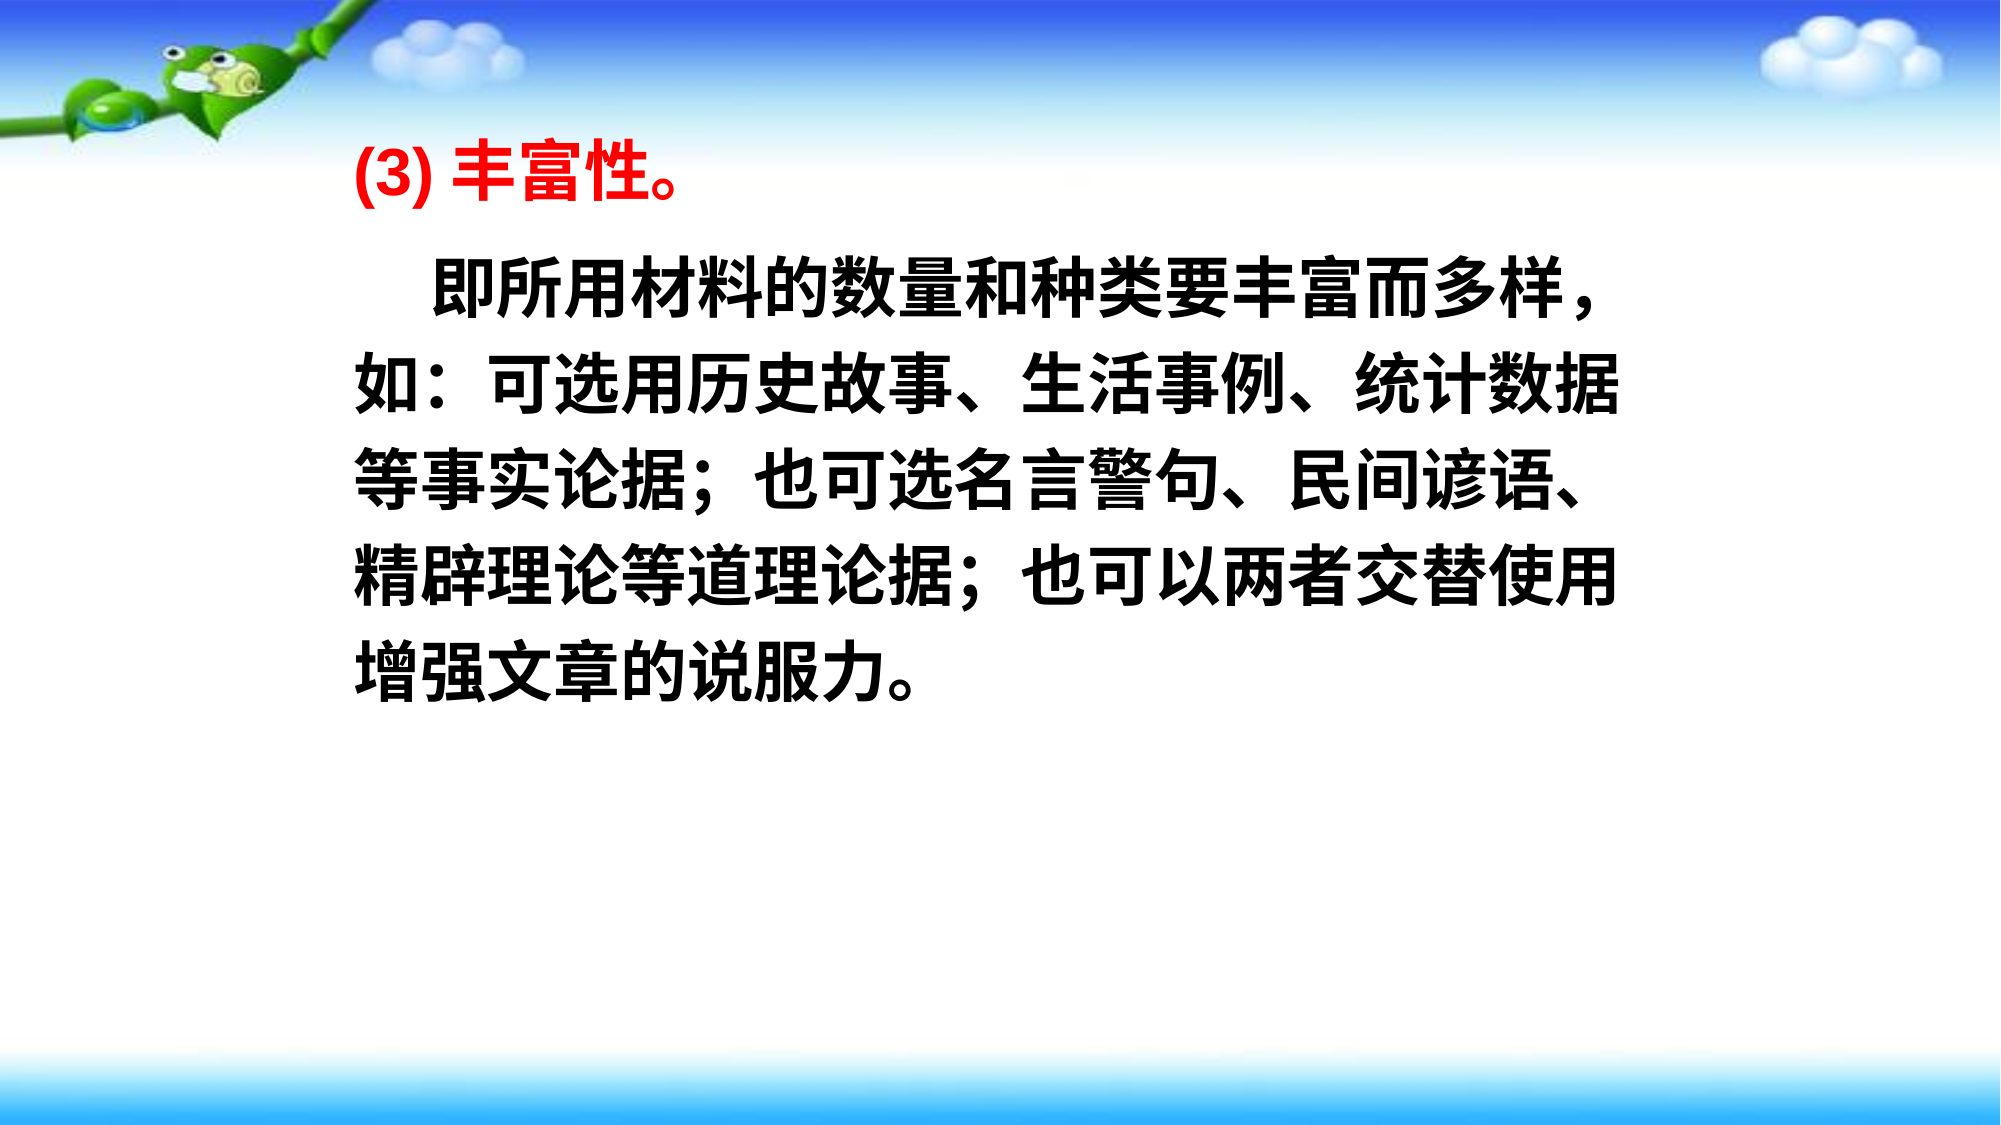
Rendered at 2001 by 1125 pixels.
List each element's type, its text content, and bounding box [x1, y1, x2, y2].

picture [0, 0, 2001, 1125]
text_box (3)丰富性。 即所用材料的数量和种类要丰富而多样，如：可选用历史故事、生活事例、统计数据等事实论据；也可选名言警句、民间谚语、精辟理论等道理论据；也可以两者交替使用增强文章的说服力。 [338, 105, 1674, 717]
